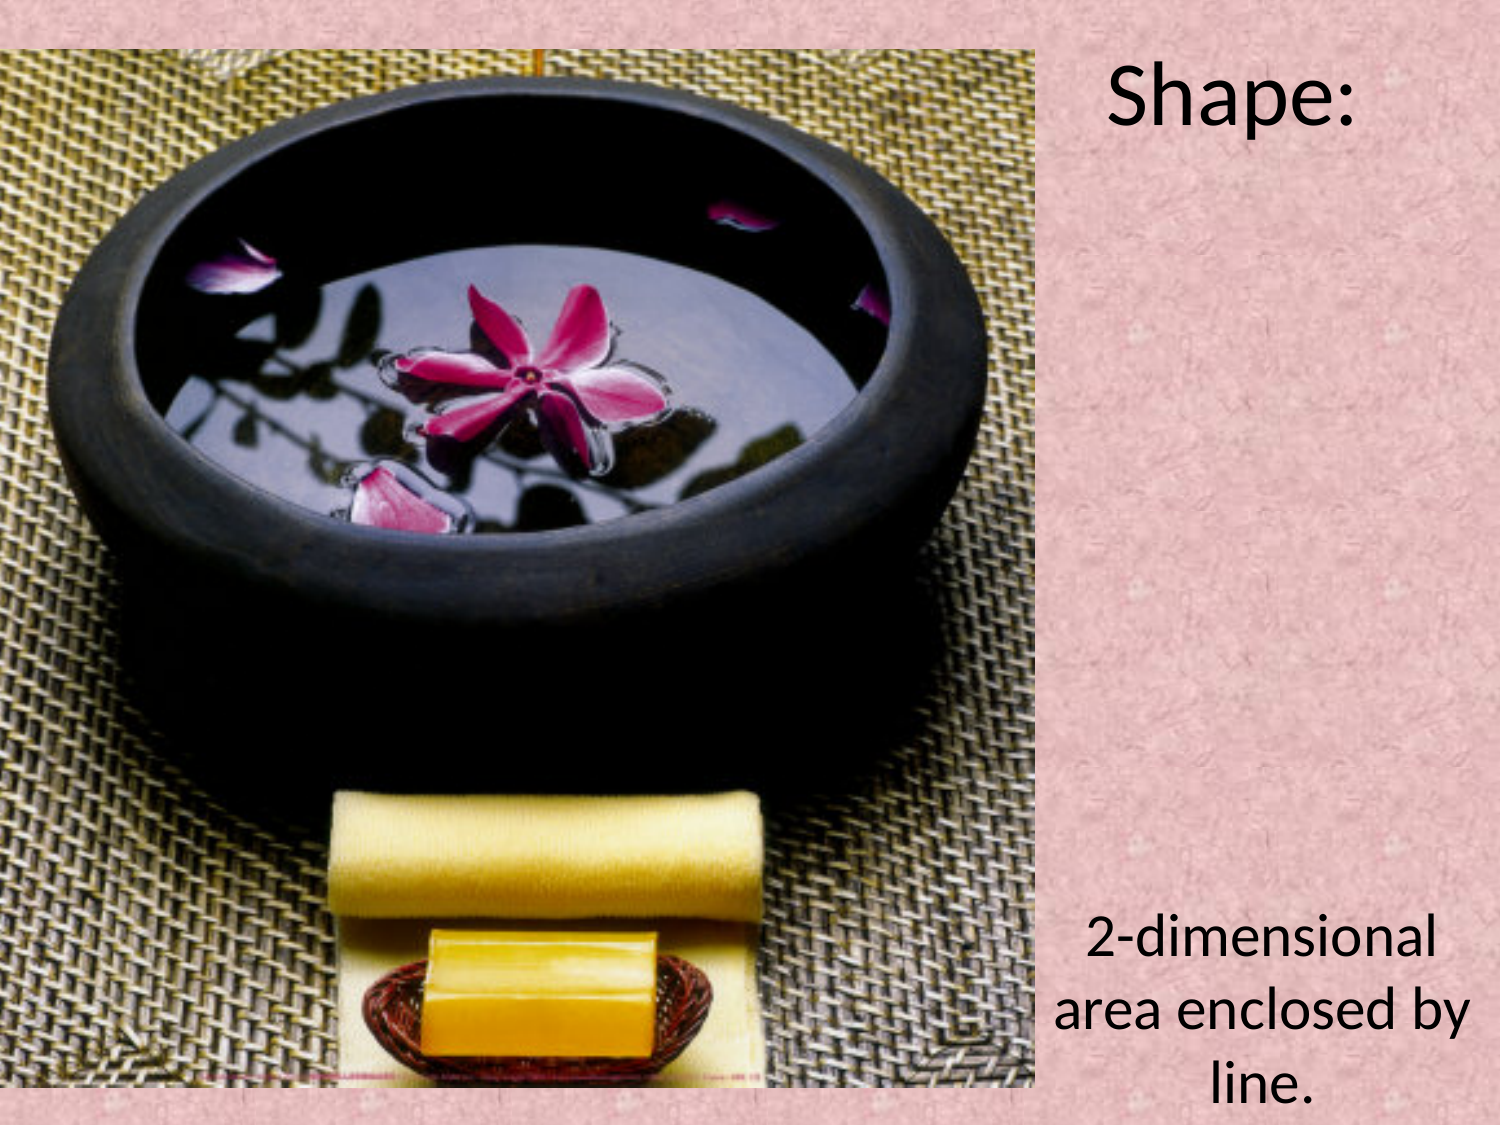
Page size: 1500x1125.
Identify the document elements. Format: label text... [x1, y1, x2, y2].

title Shape: [987, 0, 1500, 179]
subtitle 2-dimensional area enclosed by line. [1025, 887, 1500, 1125]
picture [0, 0, 1500, 1125]
